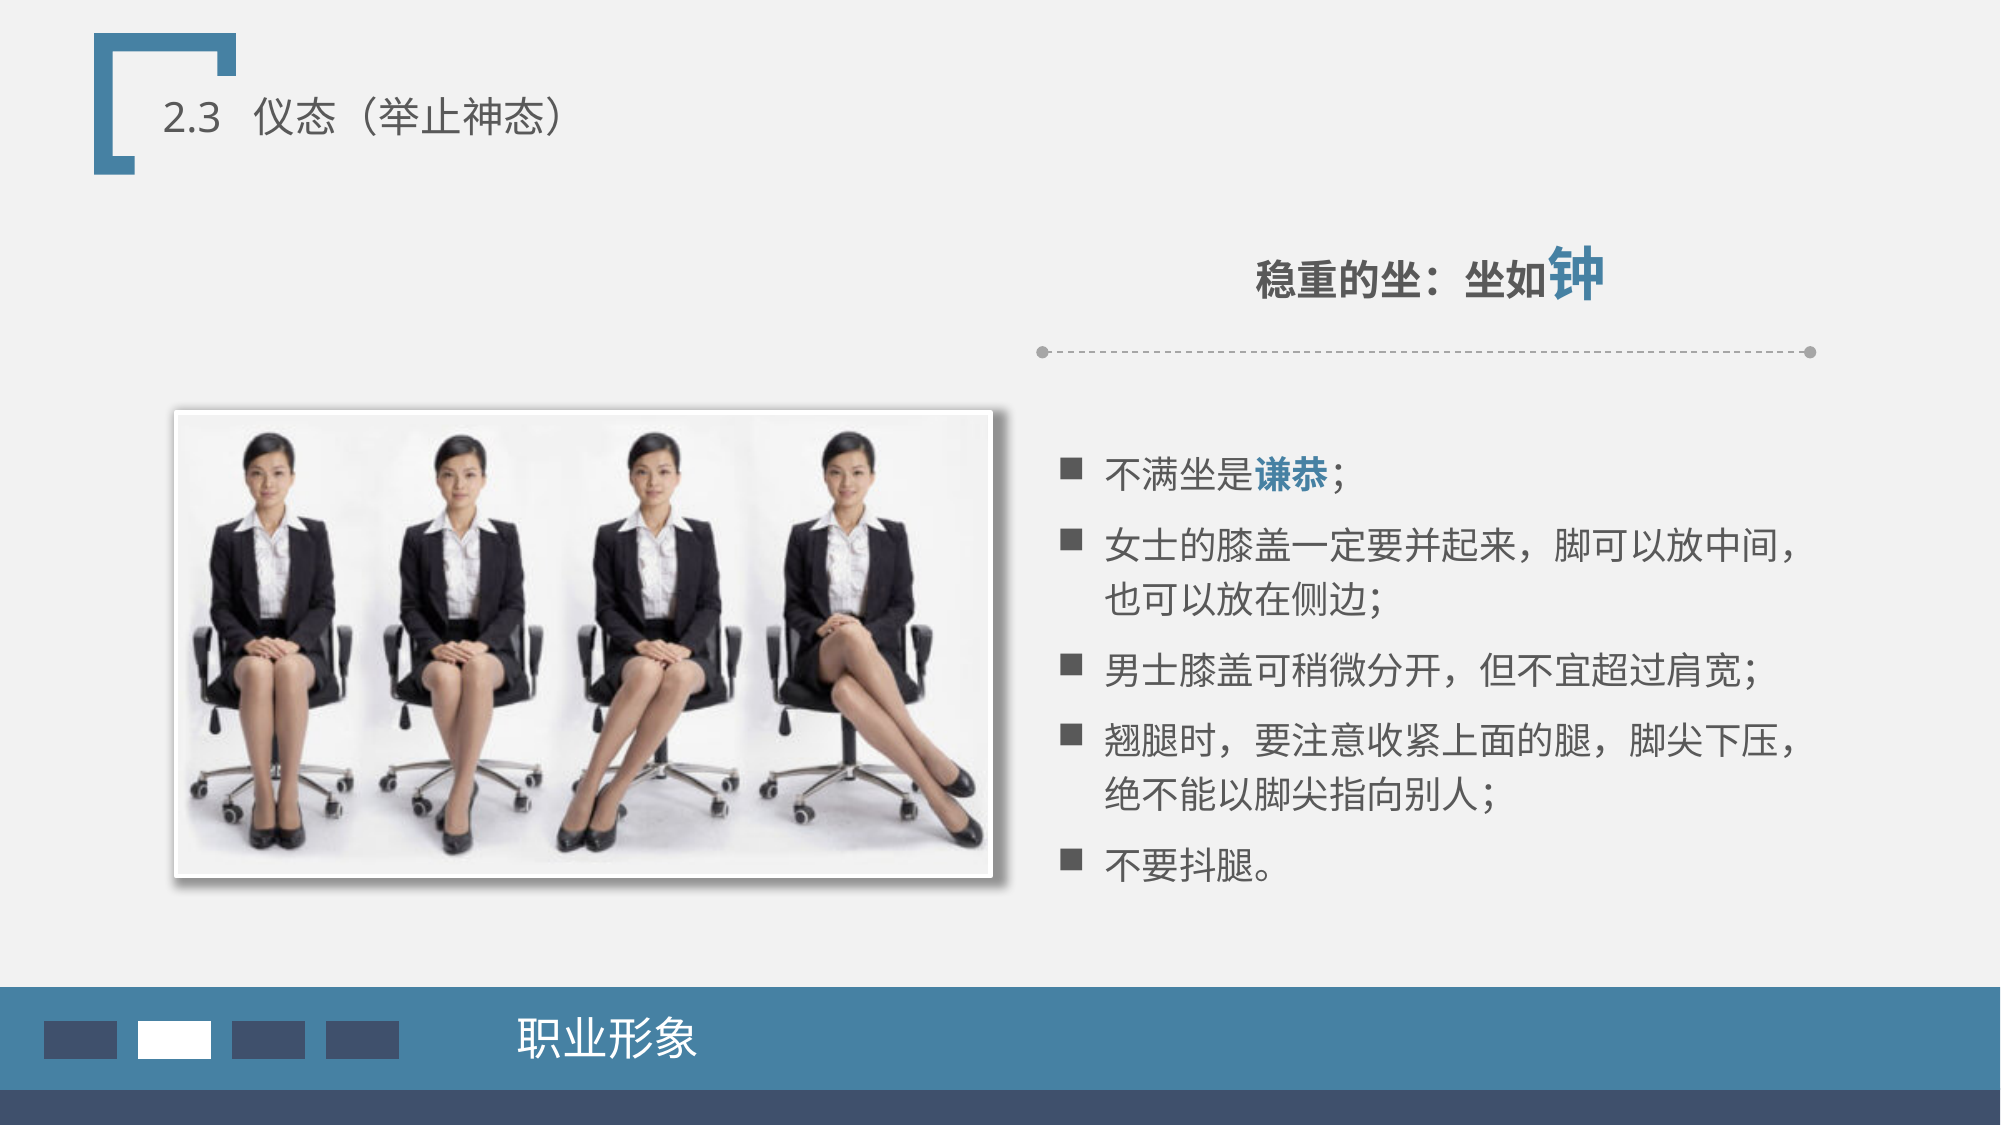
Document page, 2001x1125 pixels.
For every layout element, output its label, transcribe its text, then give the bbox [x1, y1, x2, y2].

picture [176, 412, 991, 877]
text_box 不满坐是谦恭； 女士的膝盖一定要并起来，脚可以放中间，也可以放在侧边； 男士膝盖可稍微分开，但不宜超过肩宽； 翘腿时，要注意收紧上面的腿，脚尖下压，绝不能以脚尖指向别人； 不要抖腿。 [1042, 435, 1815, 895]
text_box 稳重的坐：坐如钟 [1046, 194, 1815, 315]
text_box 2.3 仪态（举止神态） [147, 82, 738, 148]
